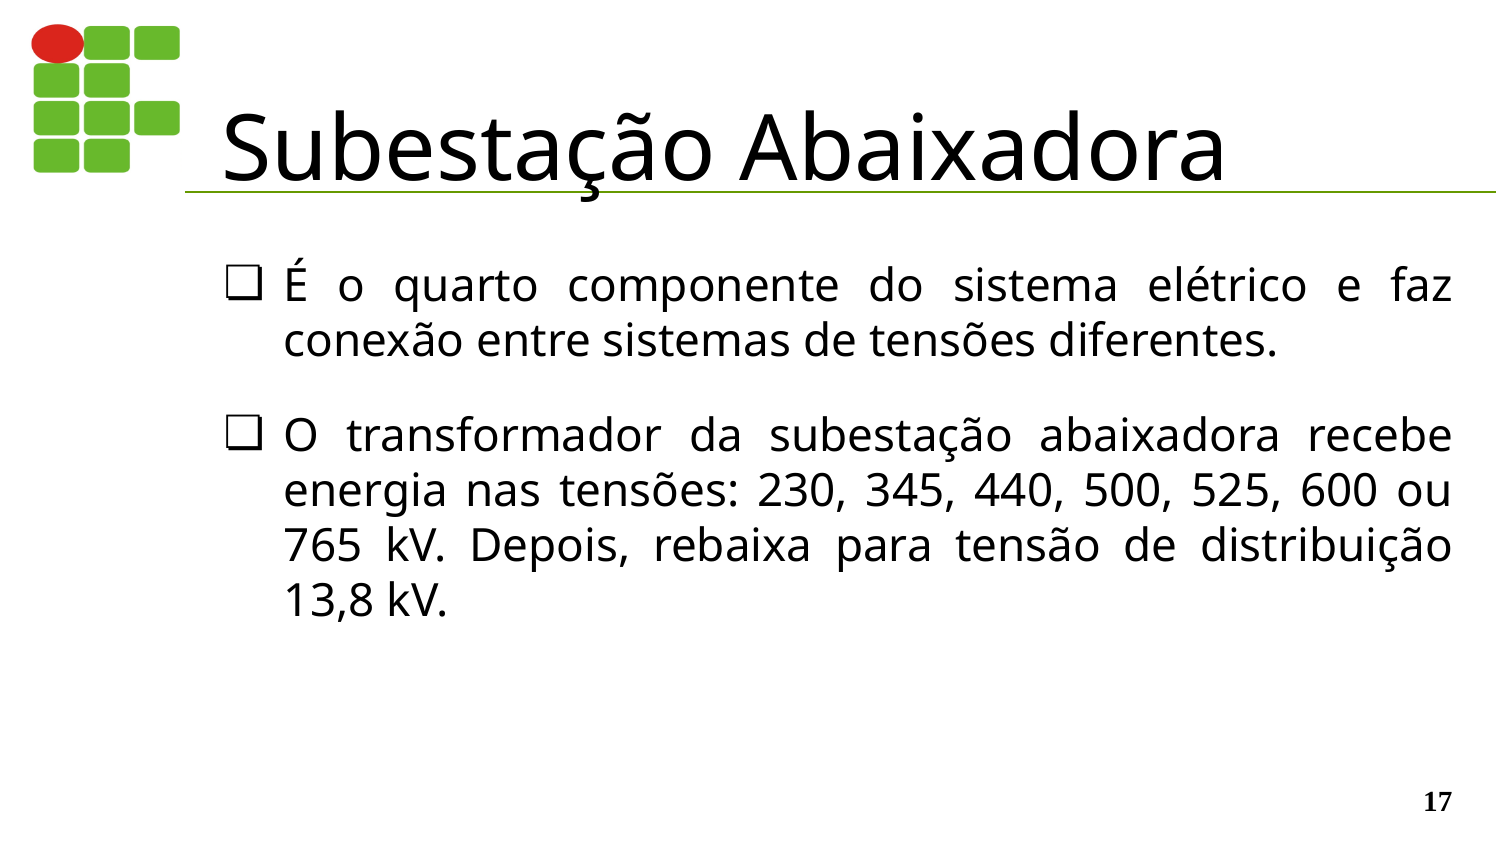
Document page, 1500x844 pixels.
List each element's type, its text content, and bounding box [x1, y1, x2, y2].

list É o quarto componente do sistema elétrico e faz conexão entre sistemas de tensões diferentes. [193, 248, 1469, 374]
picture [29, 23, 182, 174]
list O transformador da subestação abaixadora recebe energia nas tensões: 230, 345, 440, 500, 525, 600 ou 765 kV. Depois, rebaixa para tensão de distribuição 13,8 kV. [193, 398, 1469, 624]
text_box ‹#› [1155, 768, 1468, 825]
title Subestação Abaixadora [206, 26, 1468, 207]
